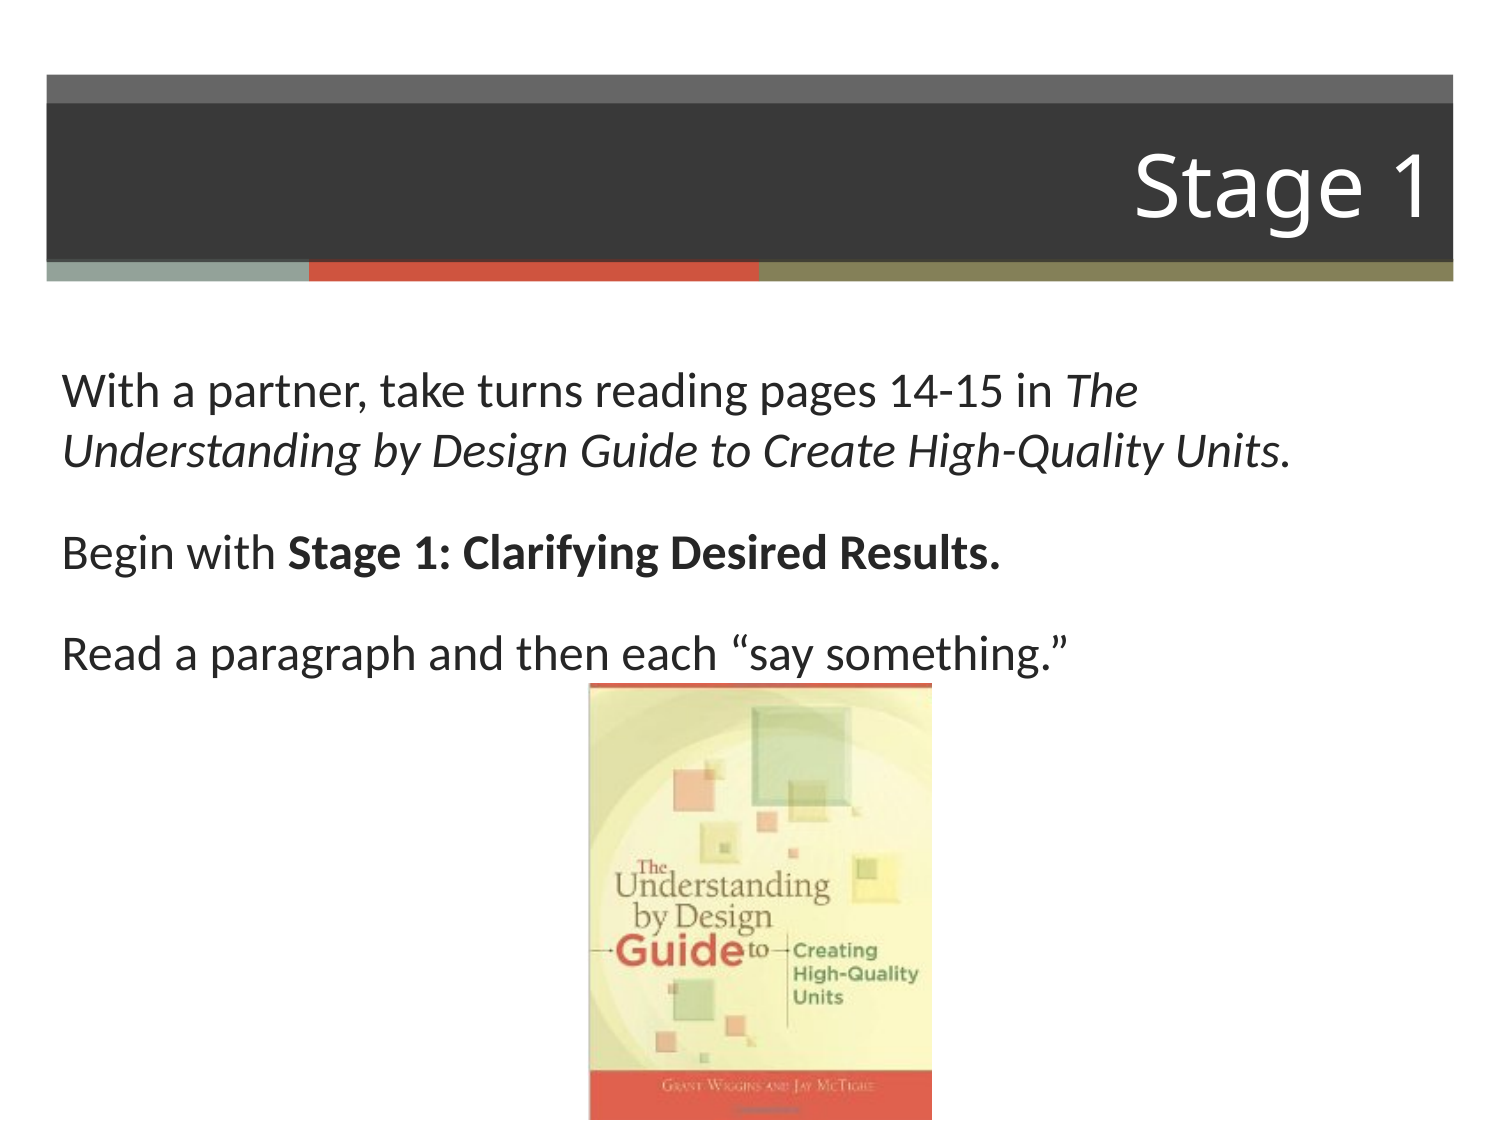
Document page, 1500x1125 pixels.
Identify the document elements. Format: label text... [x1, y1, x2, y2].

picture [586, 683, 932, 1120]
list With a partner, take turns reading pages 14-15 in The Understanding by Design Guide to Create High-Quality Units. Begin with Stage 1: Clarifying Desired Results. Read a paragraph and then each “say something.” [46, 350, 1454, 1005]
title Stage 1 [46, 103, 1454, 263]
